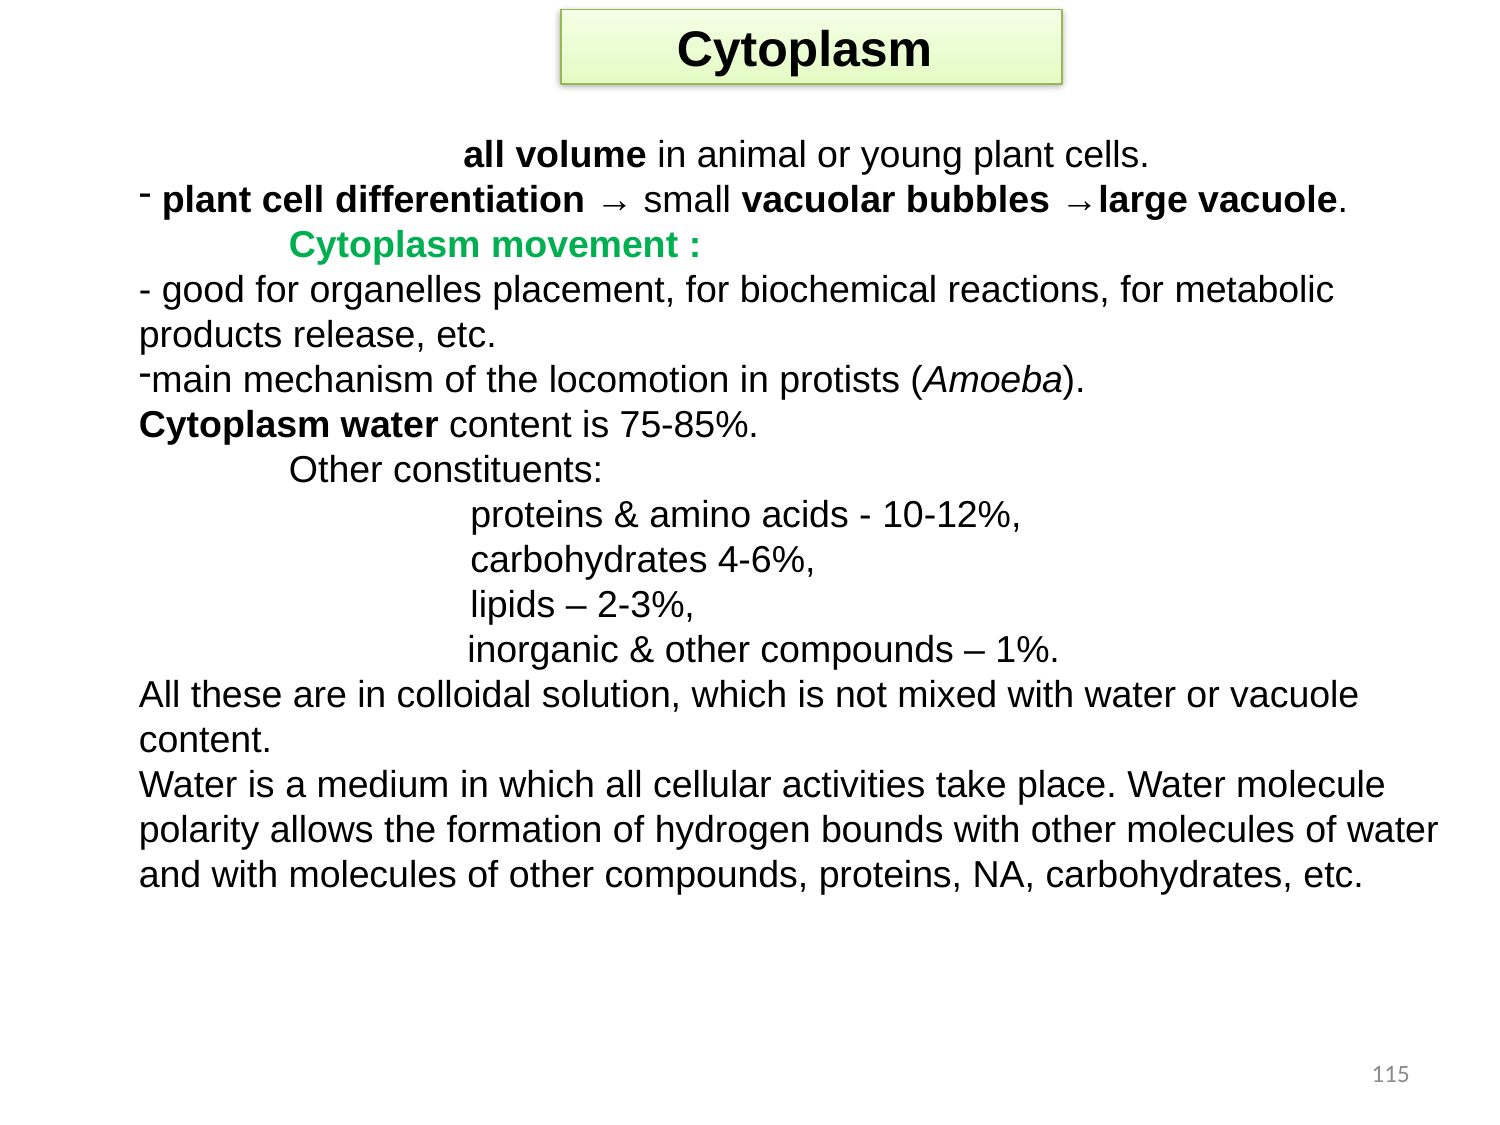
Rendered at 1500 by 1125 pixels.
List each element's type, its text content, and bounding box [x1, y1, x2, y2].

text_box Cytoplasm [560, 9, 1063, 85]
text_box all volume in animal or young plant cells. plant cell differentiation → small vacuolar bubbles →large vacuole. Cytoplasm movement : - good for organelles placement, for biochemical reactions, for metabolic products release, etc. main mechanism of the locomotion in protists (Amoeba). Cytoplasm water content is 75-85%. Other constituents: proteins & amino acids - 10-12%, carbohydrates 4-6%, lipids – 2-3%, inorganic & other compounds – 1%. All these are in colloidal solution, which is not mixed with water or vacuole content. Water is a medium in which all cellular activities take place. Water molecule polarity allows the formation of hydrogen bounds with other molecules of water and with molecules of other compounds, proteins, NA, carbohydrates, etc. [123, 122, 1500, 903]
slide_number 115 [1074, 1042, 1425, 1103]
